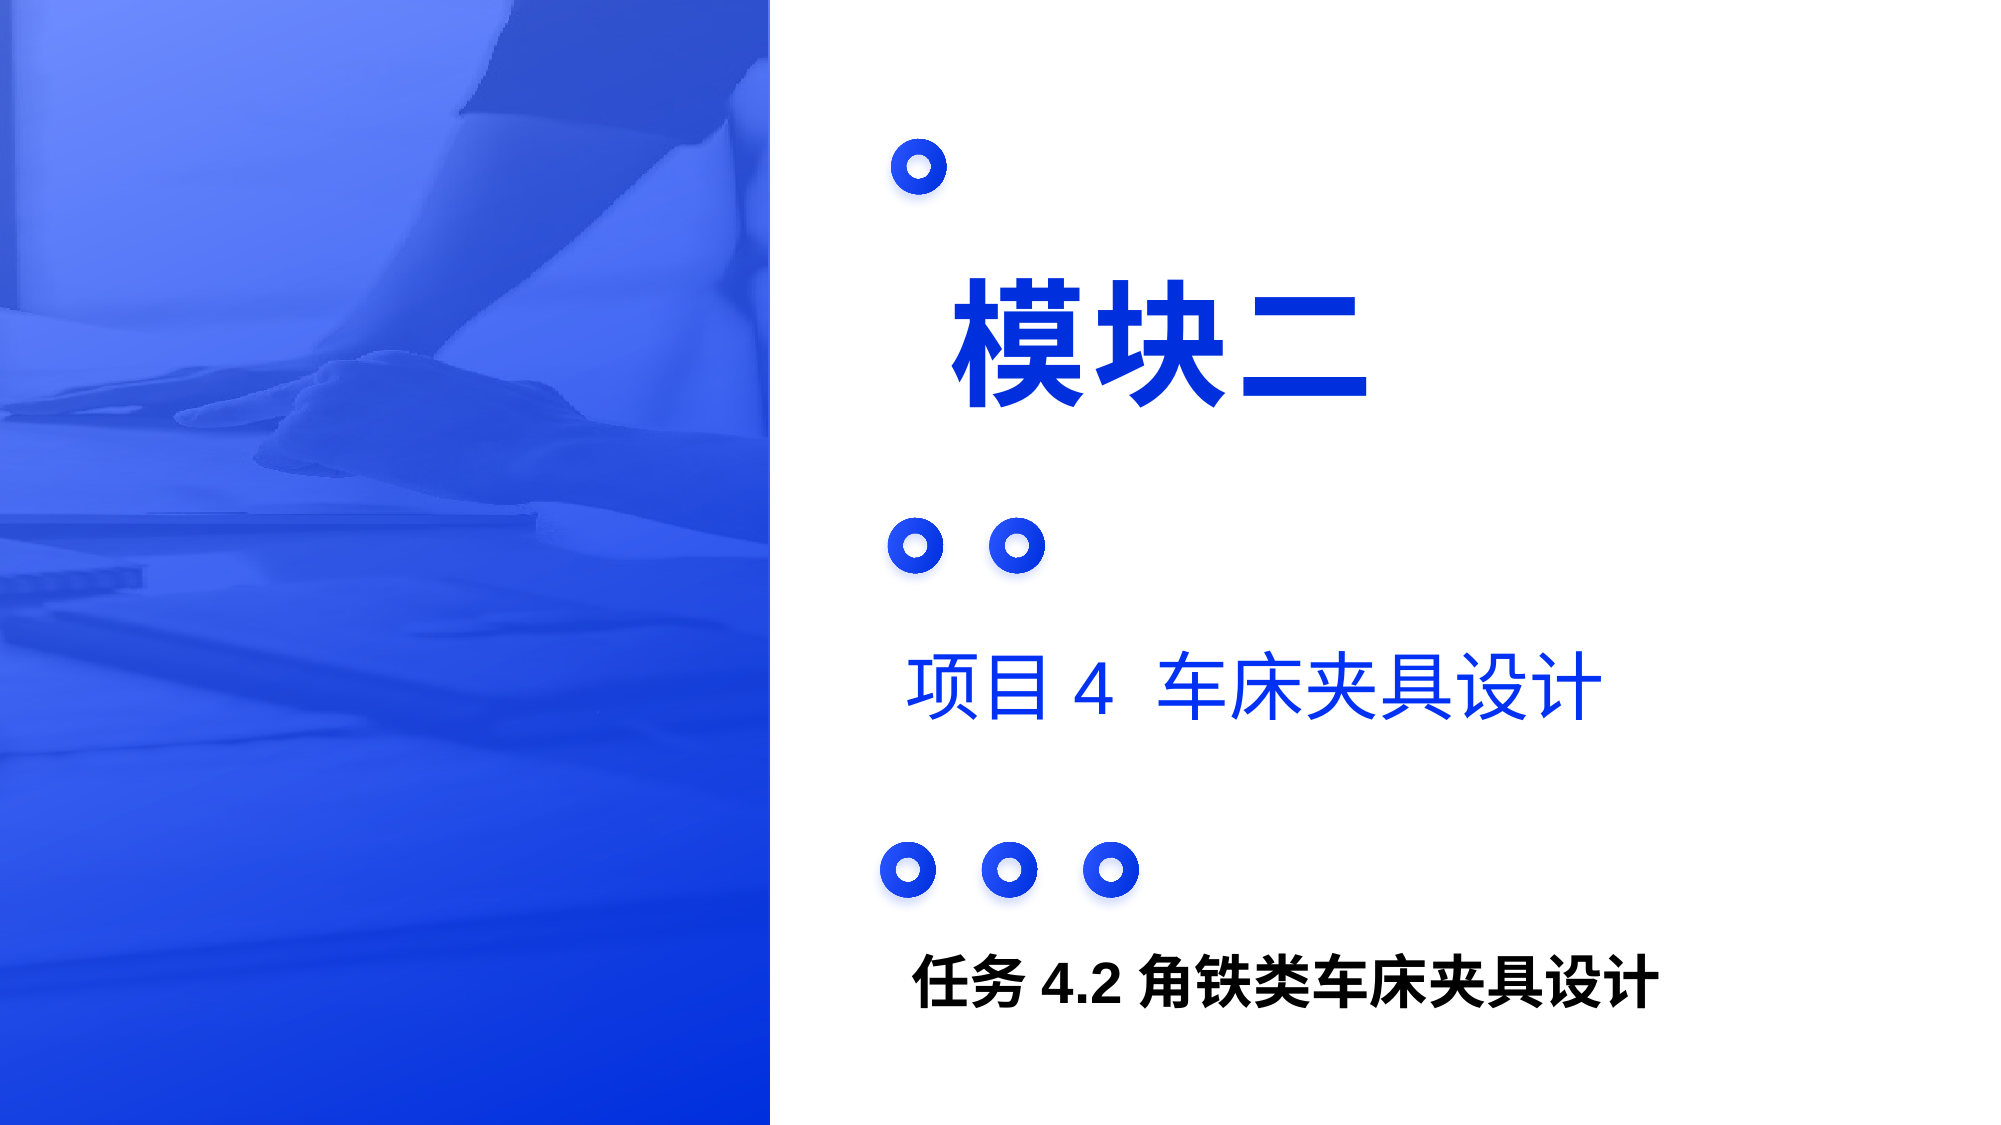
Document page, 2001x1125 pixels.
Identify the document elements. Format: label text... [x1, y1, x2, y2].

text_box [980, 841, 1039, 899]
picture [0, 0, 768, 1125]
text_box [890, 137, 948, 196]
text_box 项目4 车床夹具设计 [890, 587, 1847, 913]
text_box [879, 841, 937, 899]
text_box [988, 516, 1046, 575]
text_box 模块二 [934, 250, 1703, 369]
text_box [1082, 841, 1140, 899]
text_box 任务4.2角铁类车床夹具设计 [896, 938, 1881, 1023]
text_box [886, 516, 945, 575]
